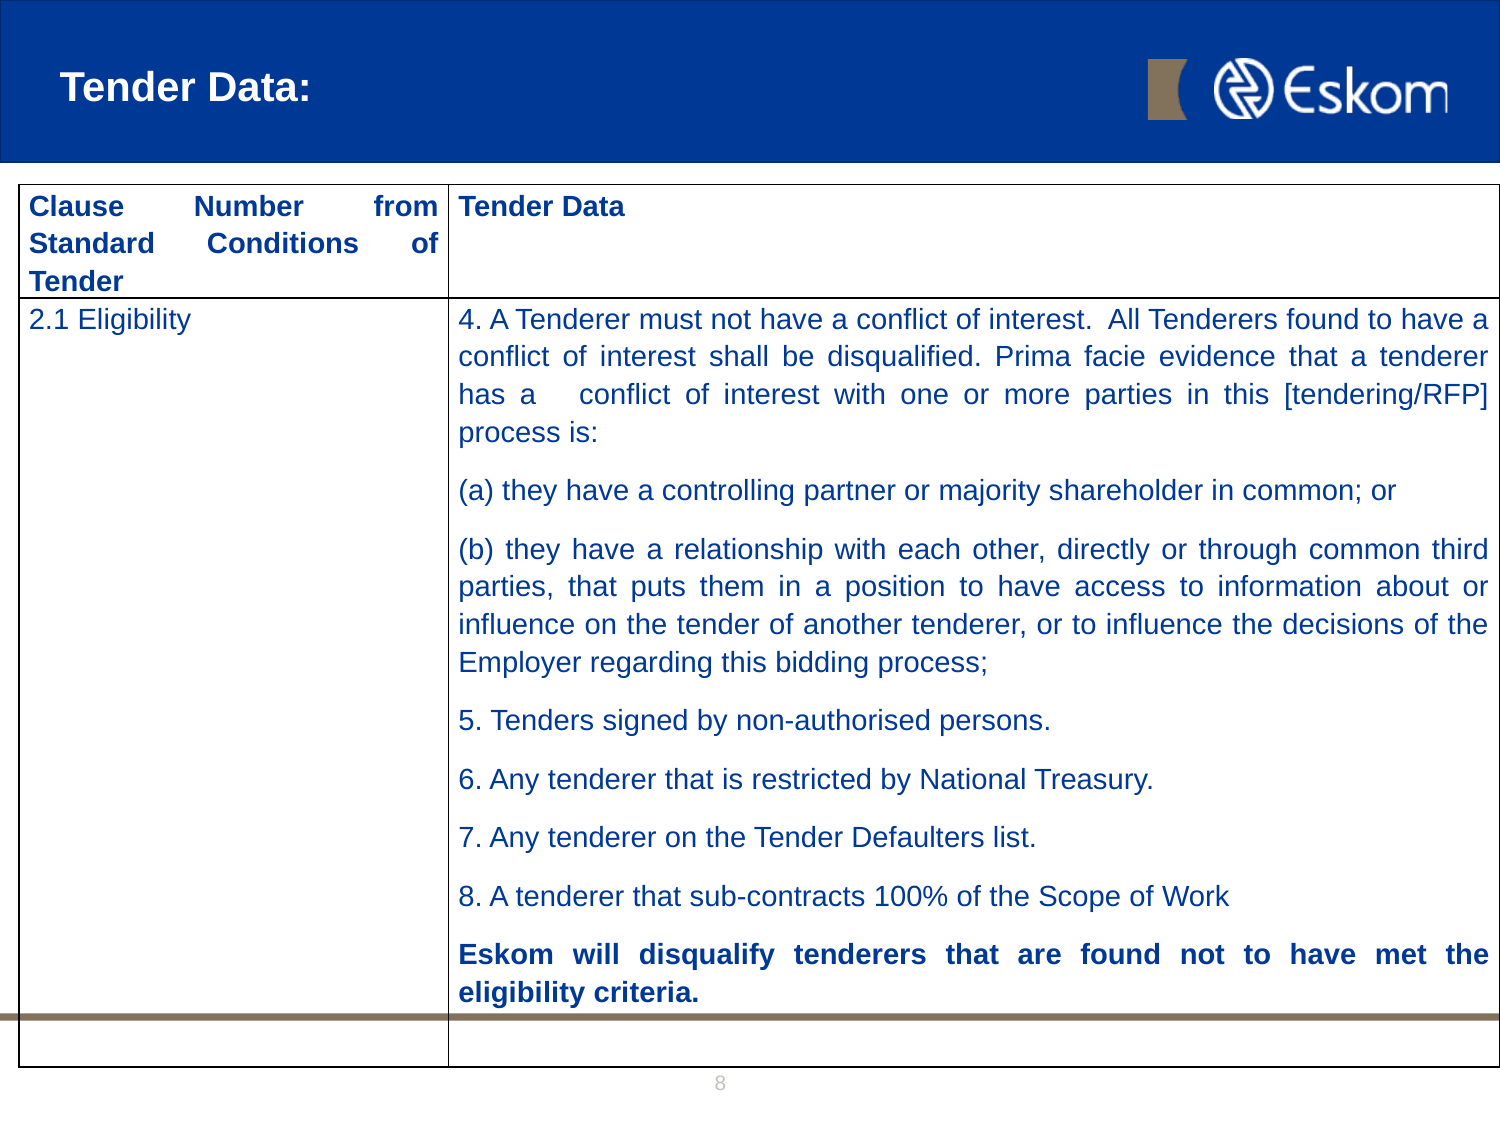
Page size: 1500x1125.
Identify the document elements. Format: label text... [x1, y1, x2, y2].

title Tender Data: [44, 33, 1121, 143]
table_header Tender Data [449, 185, 1499, 297]
table_header Clause Number from Standard Conditions of Tender [20, 185, 448, 297]
table_cell 4. A Tenderer must not have a conflict of interest. All Tenderers found to have a conflict of interest shall be disqualified. Prima facie evidence that a tenderer has a conflict of interest with one or more parties in this [tendering/RFP] process is: (a) they have a controlling partner or majority shareholder in common; or (b) they have a relationship with each other, directly or through common third parties, that puts them in a position to have access to information about or influence on the tender of another tenderer, or to influence the decisions of the Employer regarding this bidding process; 5. Tenders signed by non-authorised persons. 6. Any tenderer that is restricted by National Treasury. 7. Any tenderer on the Tender Defaulters list. 8. A tenderer that sub-contracts 100% of the Scope of Work Eskom will disqualify tenderers that are found not to have met the eligibility criteria. [449, 299, 1499, 1066]
table_cell 2.1 Eligibility [20, 299, 448, 1066]
slide_number 8 [643, 1068, 798, 1103]
